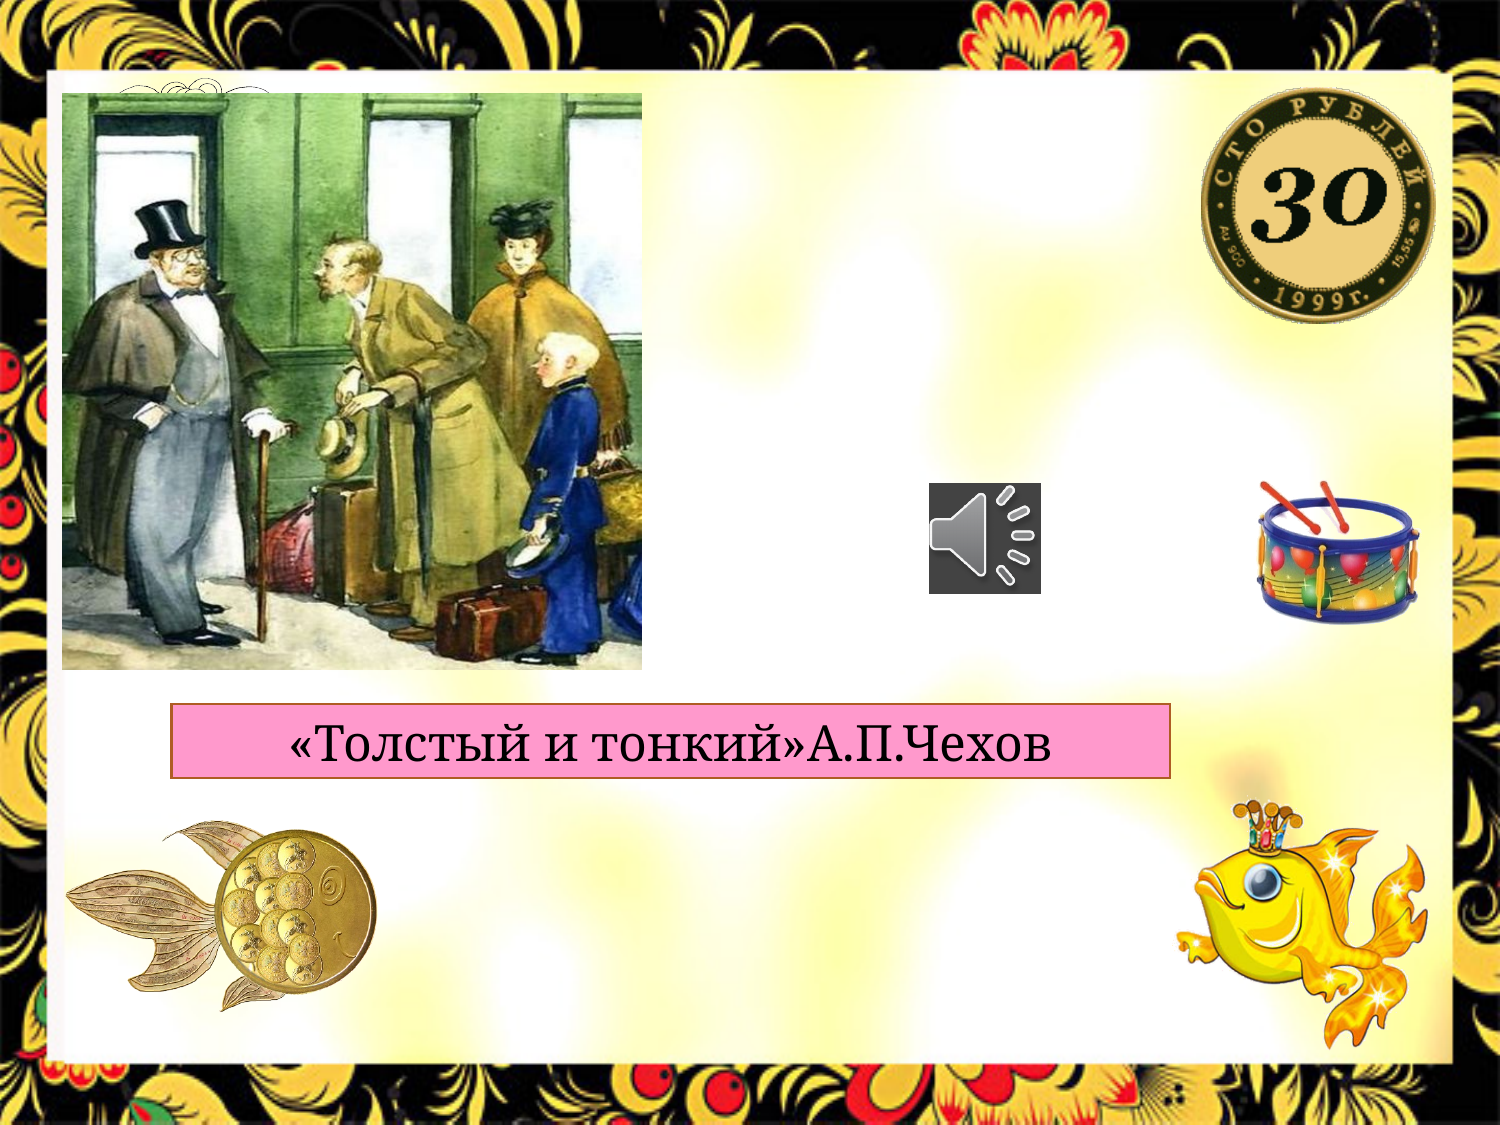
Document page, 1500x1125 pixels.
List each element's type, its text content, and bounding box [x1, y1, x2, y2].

text_box «Толстый и тонкий»А.П.Чехов [170, 703, 1171, 779]
picture [0, 0, 1500, 1125]
